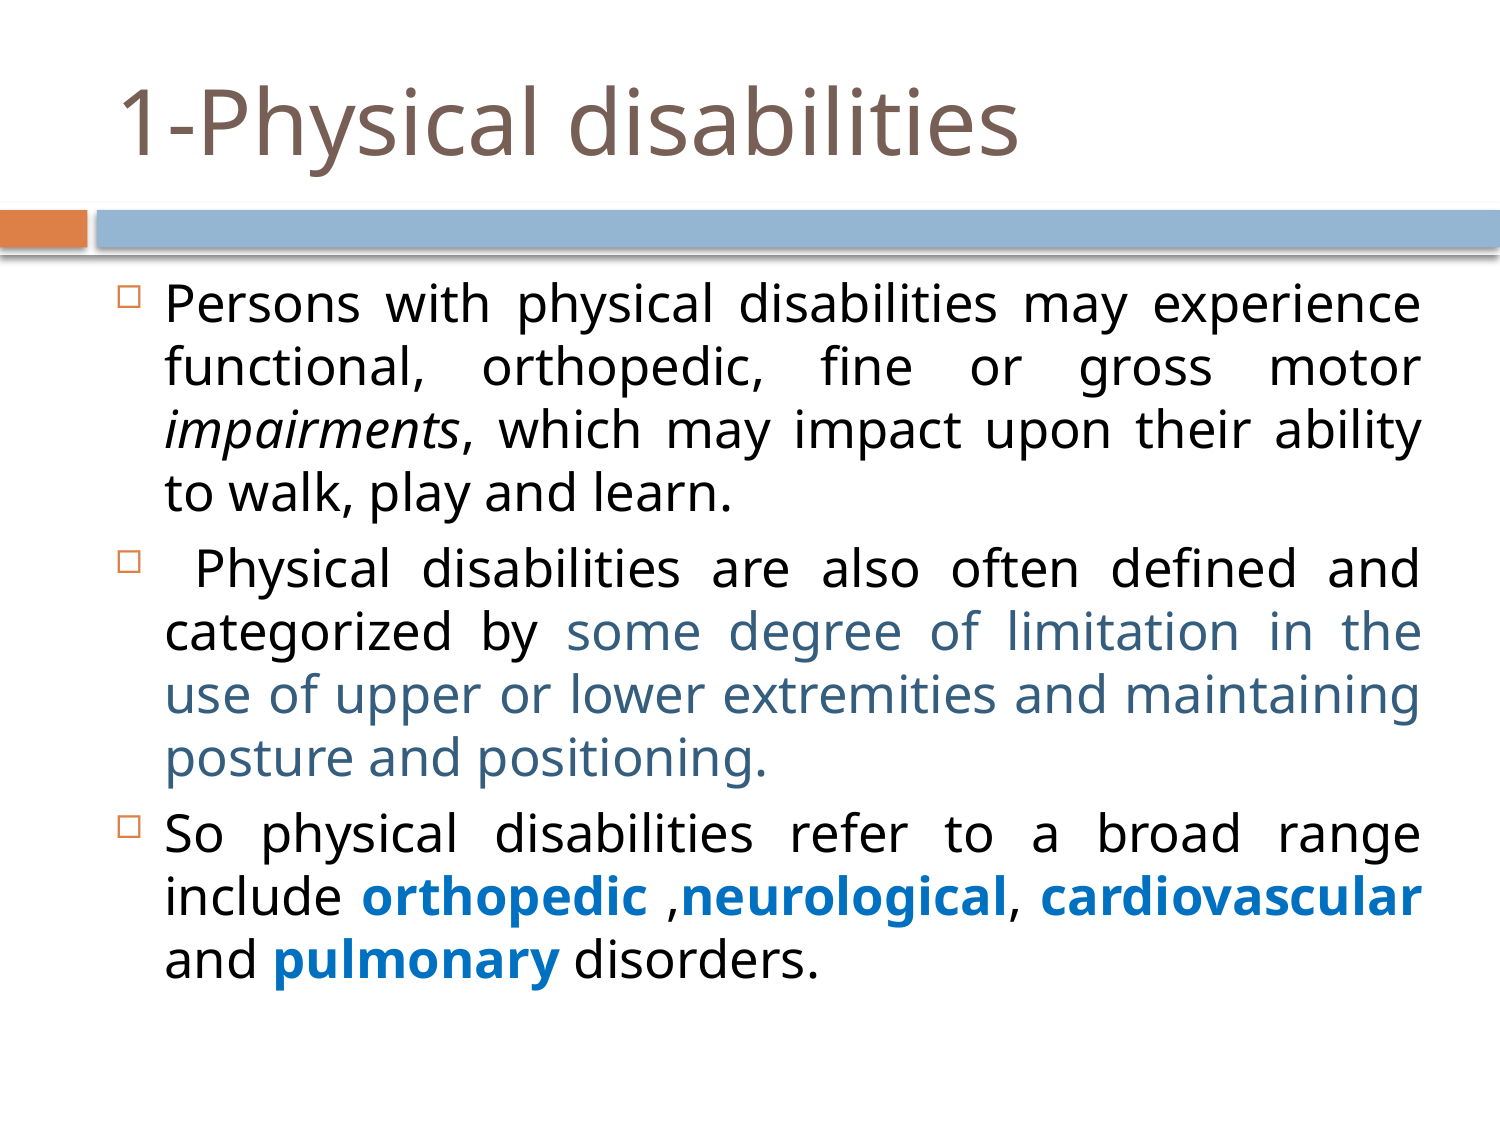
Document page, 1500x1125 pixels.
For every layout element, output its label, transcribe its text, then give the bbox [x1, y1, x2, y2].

list Persons with physical disabilities may experience functional, orthopedic, fine or gross motor impairments, which may impact upon their ability to walk, play and learn. Physical disabilities are also often defined and categorized by some degree of limitation in the use of upper or lower extremities and maintaining posture and positioning. So physical disabilities refer to a broad range include orthopedic ,neurological, cardiovascular and pulmonary disorders. [100, 262, 1438, 1000]
title 1-Physical disabilities [100, 37, 1438, 200]
